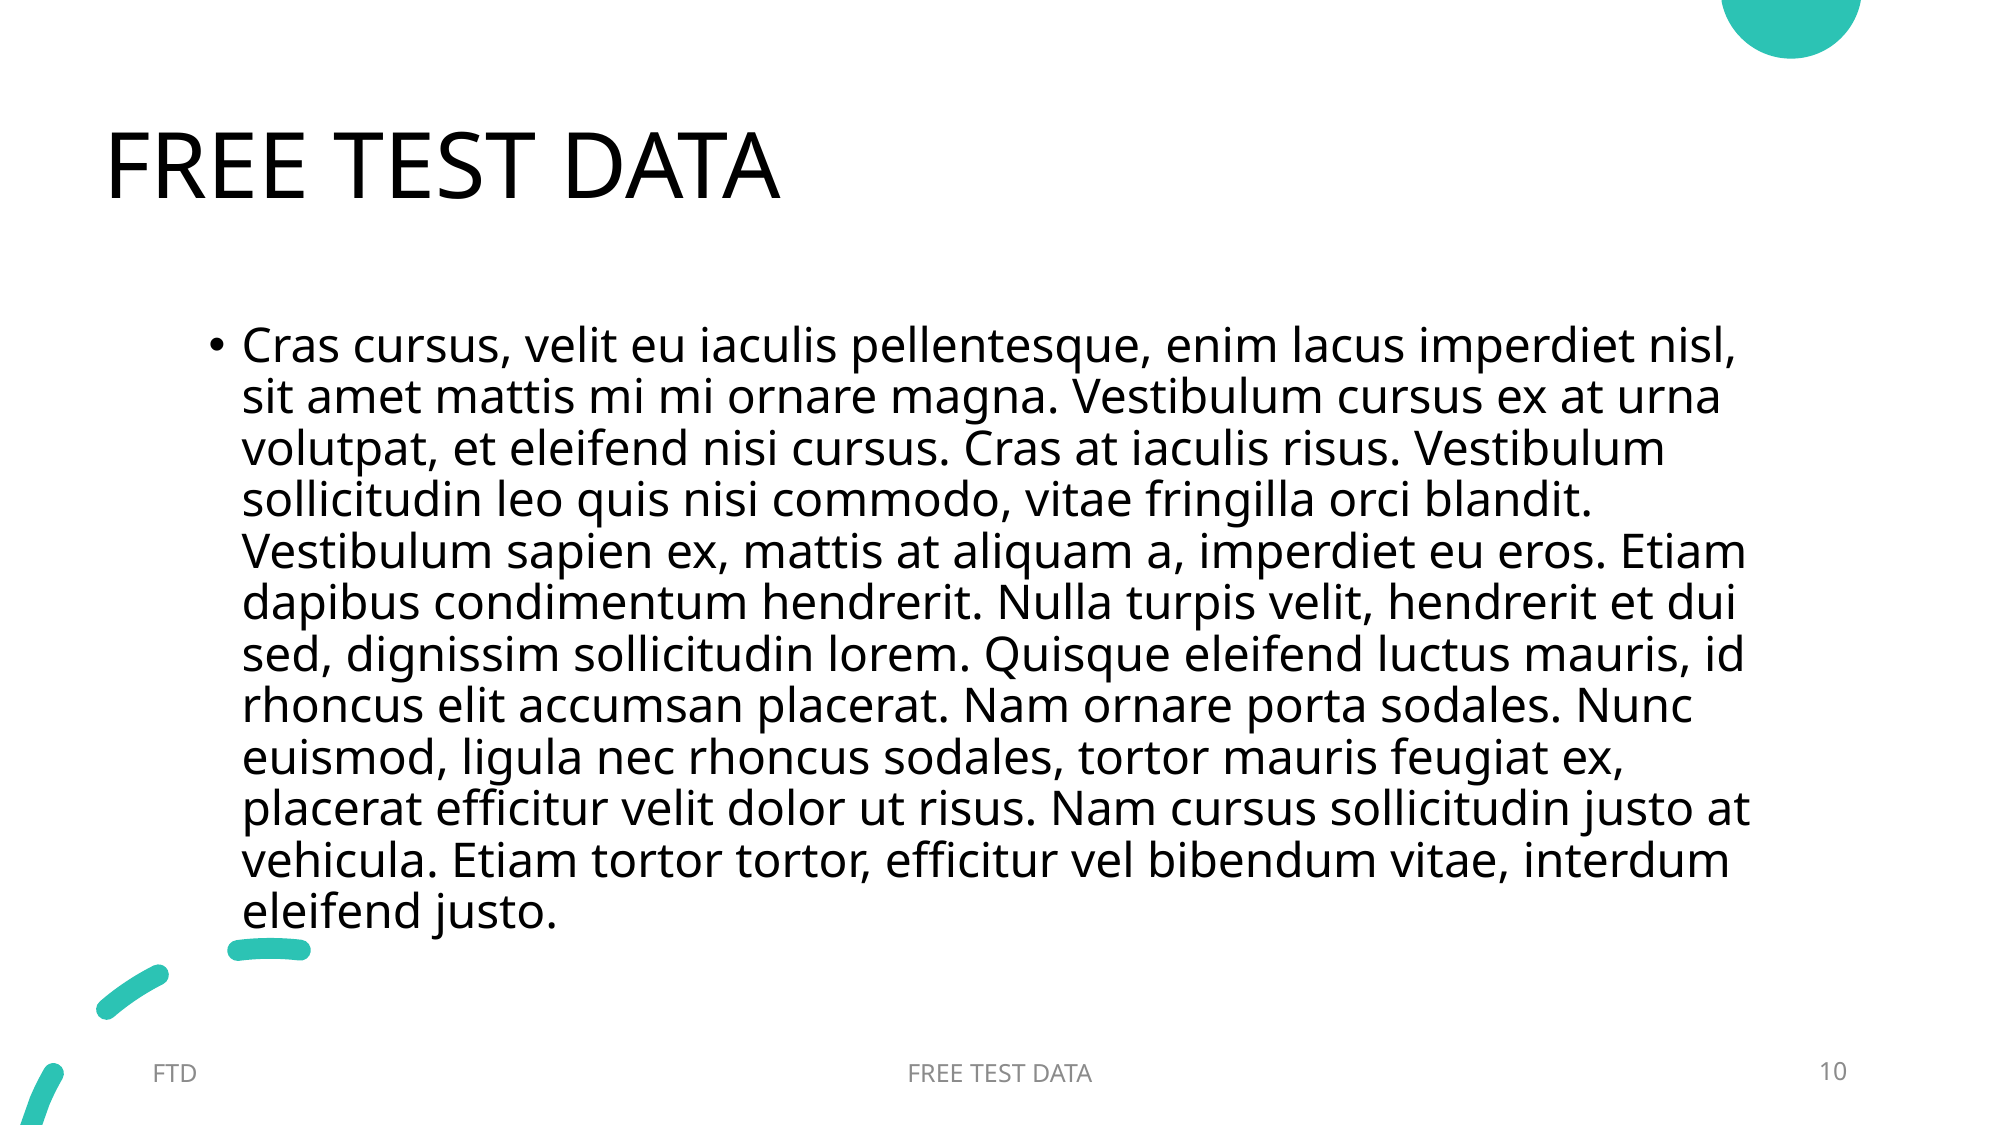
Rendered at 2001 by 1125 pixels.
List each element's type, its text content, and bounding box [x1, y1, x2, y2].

slide_number 10 [1412, 1042, 1863, 1103]
slide_number FTD [137, 1042, 588, 1103]
list Cras cursus, velit eu iaculis pellentesque, enim lacus imperdiet nisl, sit amet mattis mi mi ornare magna. Vestibulum cursus ex at urna volutpat, et eleifend nisi cursus. Cras at iaculis risus. Vestibulum sollicitudin leo quis nisi commodo, vitae fringilla orci blandit. Vestibulum sapien ex, mattis at aliquam a, imperdiet eu eros. Etiam dapibus condimentum hendrerit. Nulla turpis velit, hendrerit et dui sed, dignissim sollicitudin lorem. Quisque eleifend luctus mauris, id rhoncus elit accumsan placerat. Nam ornare porta sodales. Nunc euismod, ligula nec rhoncus sodales, tortor mauris feugiat ex, placerat efficitur velit dolor ut risus. Nam cursus sollicitudin justo at vehicula. Etiam tortor tortor, efficitur vel bibendum vitae, interdum eleifend justo. [193, 313, 1806, 947]
title FREE TEST DATA [88, 59, 1814, 278]
footer FREE TEST DATA [662, 1042, 1338, 1103]
